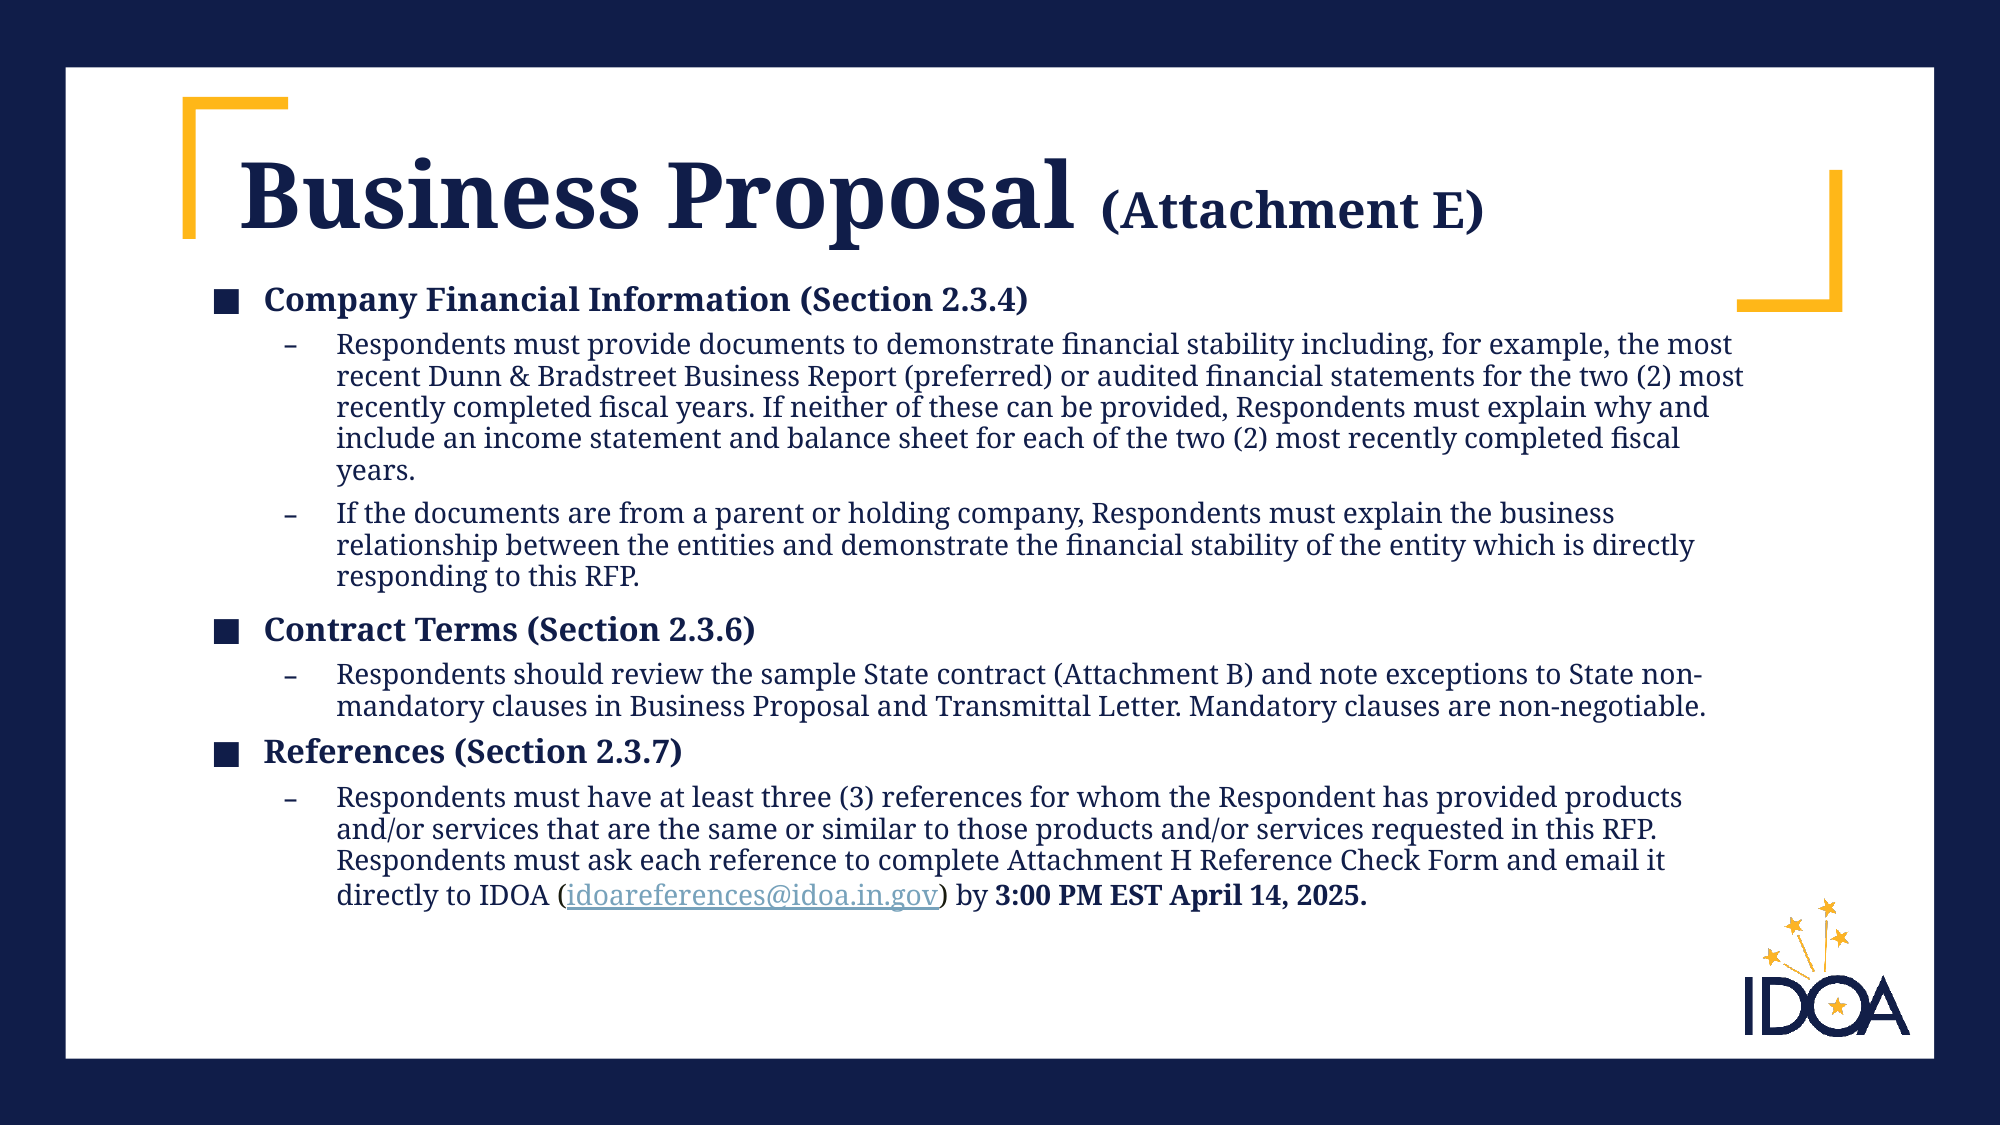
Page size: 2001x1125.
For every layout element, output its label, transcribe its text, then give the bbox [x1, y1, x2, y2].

list Company Financial Information (Section 2.3.4) Respondents must provide documents to demonstrate financial stability including, for example, the most recent Dunn & Bradstreet Business Report (preferred) or audited financial statements for the two (2) most recently completed fiscal years. If neither of these can be provided, Respondents must explain why and include an income statement and balance sheet for each of the two (2) most recently completed fiscal years. If the documents are from a parent or holding company, Respondents must explain the business relationship between the entities and demonstrate the financial stability of the entity which is directly responding to this RFP. Contract Terms (Section 2.3.6) Respondents should review the sample State contract (Attachment B) and note exceptions to State non-mandatory clauses in Business Proposal and Transmittal Letter. Mandatory clauses are non-negotiable. References (Section 2.3.7) Respondents must have at least three (3) references for whom the Respondent has provided products and/or services that are the same or similar to those products and/or services requested in this RFP. Respondents must ask each reference to complete Attachment H Reference Check Form and email it directly to IDOA (idoareferences@idoa.in.gov) by 3:00 PM EST April 14, 2025. [196, 278, 1771, 938]
picture [1702, 857, 1959, 1114]
title Business Proposal (Attachment E) [225, 142, 1800, 279]
